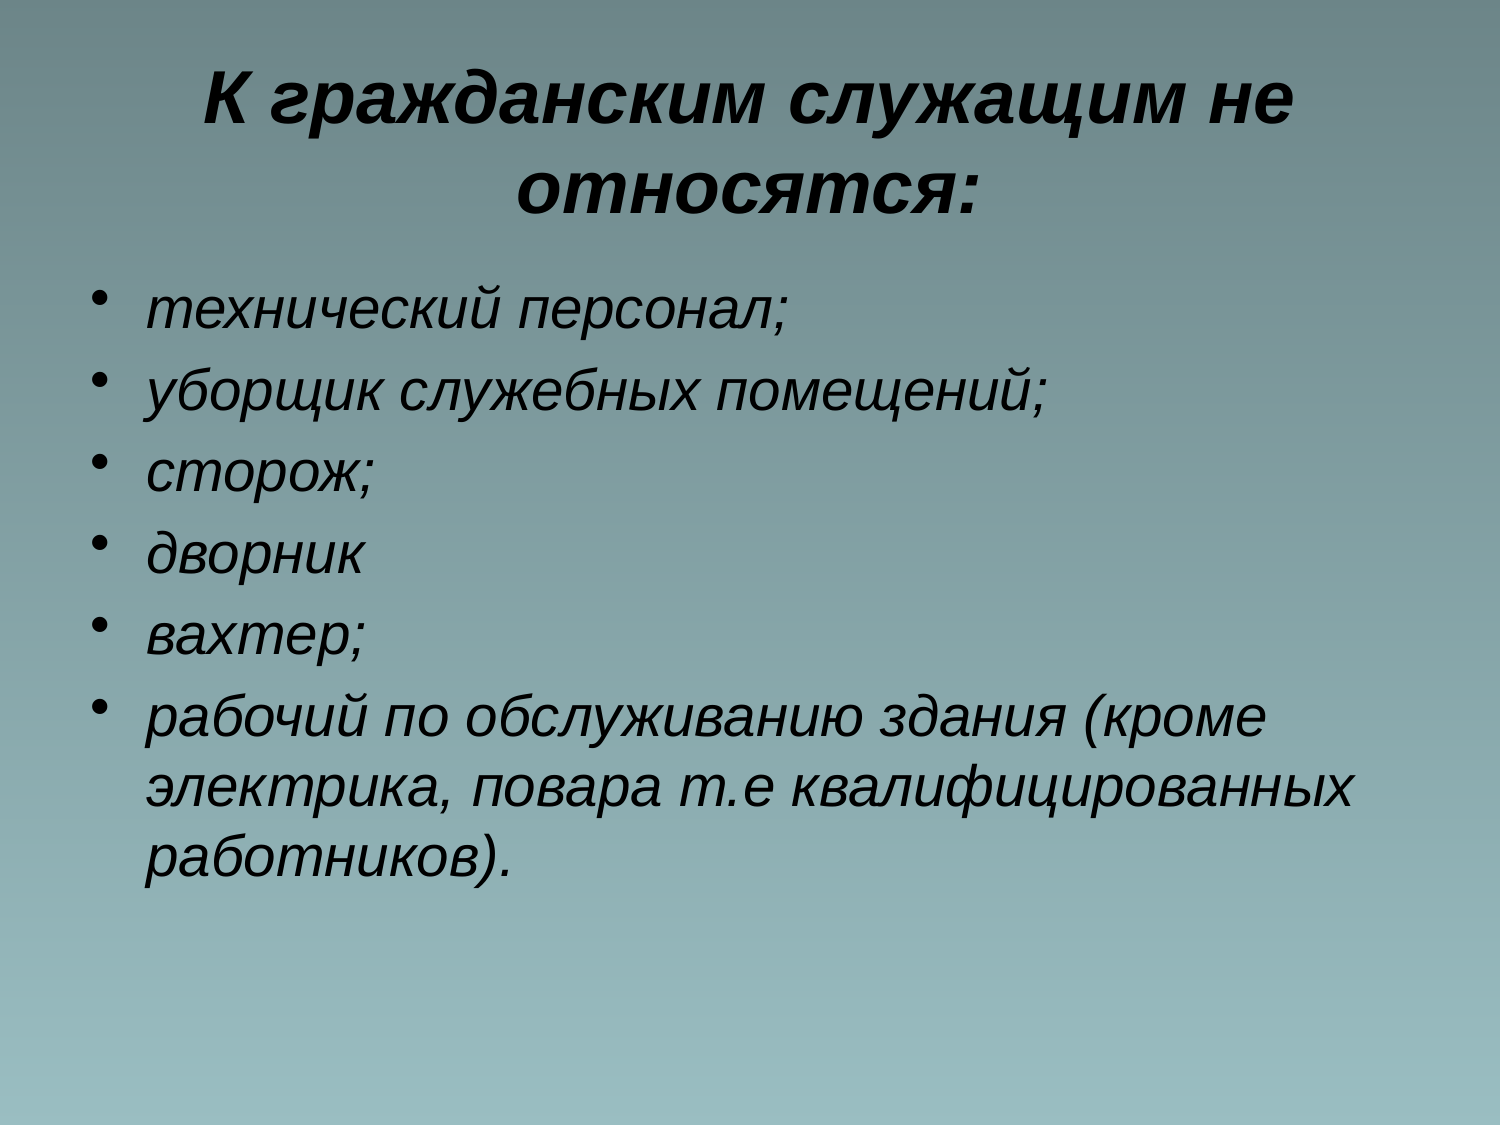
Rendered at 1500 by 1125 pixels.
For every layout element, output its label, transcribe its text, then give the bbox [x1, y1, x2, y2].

list технический персонал; уборщик служебных помещений; сторож; дворник вахтер; рабочий по обслуживанию здания (кроме электрика, повара т.е квалифицированных работников). [75, 262, 1425, 1005]
title К гражданским служащим не относятся: [75, 45, 1425, 233]
